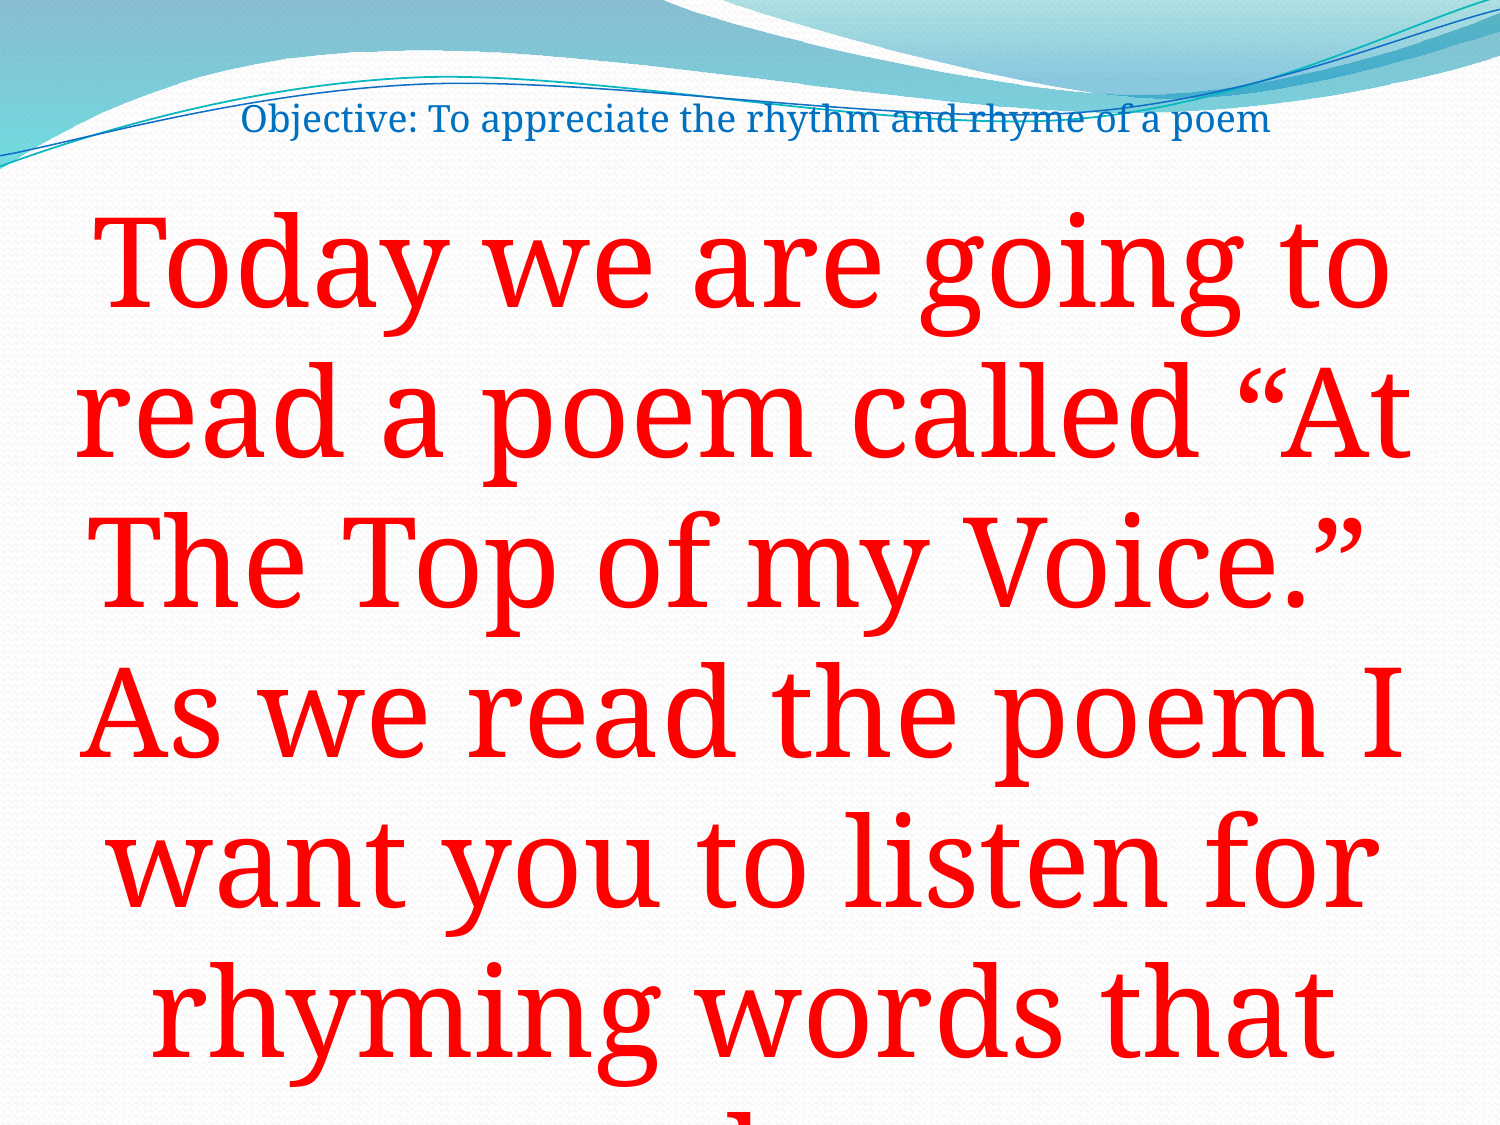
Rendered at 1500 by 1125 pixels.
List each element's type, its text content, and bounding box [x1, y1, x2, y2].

text_box Today we are going to read a poem called “At The Top of my Voice.” As we read the poem I want you to listen for rhyming words that you hear. [50, 174, 1438, 1125]
text_box Objective: To appreciate the rhythm and rhyme of a poem [62, 87, 1450, 148]
